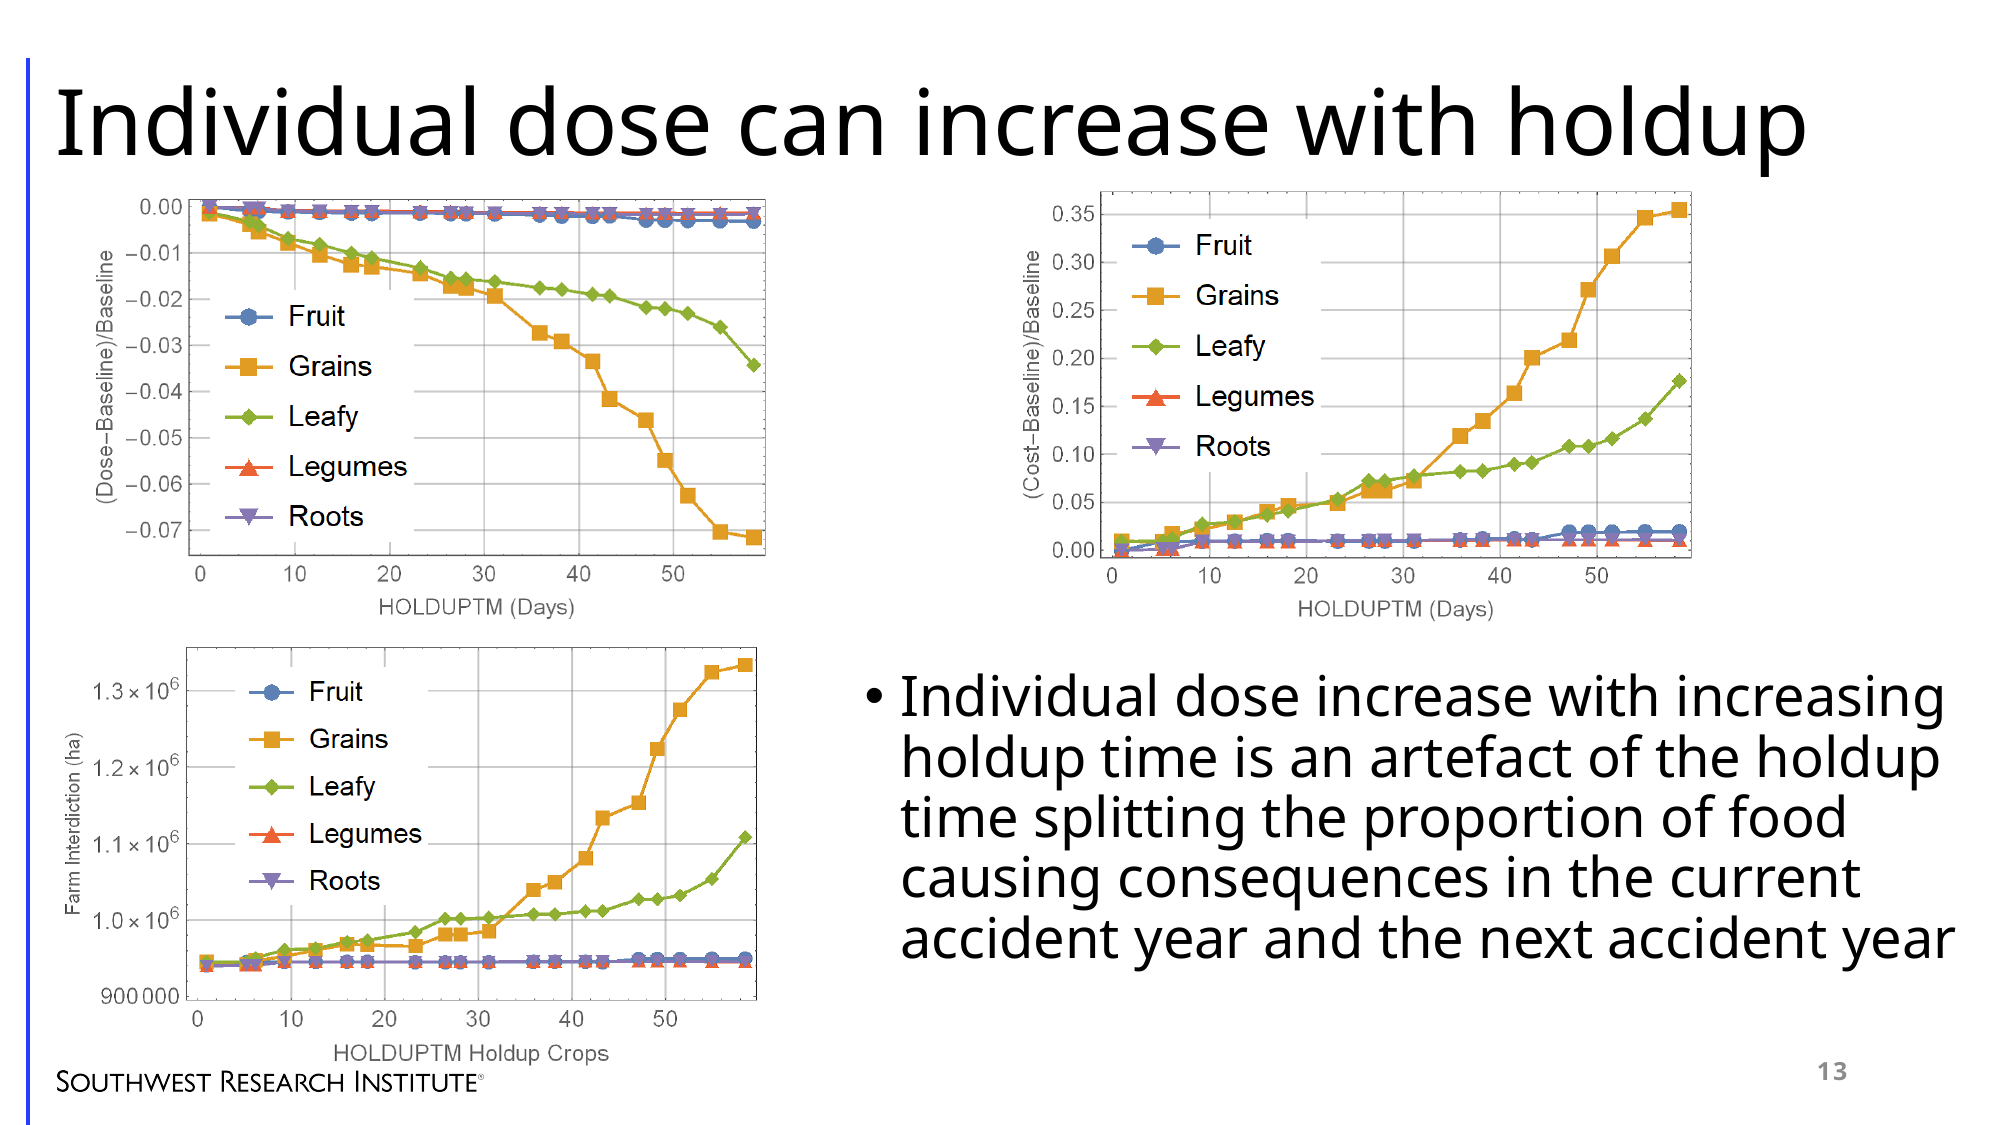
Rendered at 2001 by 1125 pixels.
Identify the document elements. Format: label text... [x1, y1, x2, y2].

picture [57, 1070, 484, 1092]
title Individual dose can increase with holdup [40, 59, 1952, 191]
slide_number 13 [1412, 1042, 1863, 1103]
list Individual dose increase with increasing holdup time is an artefact of the holdup time splitting the proportion of food causing consequences in the current accident year and the next accident year [849, 661, 1976, 1024]
picture [1018, 190, 1702, 622]
picture [60, 193, 774, 1066]
